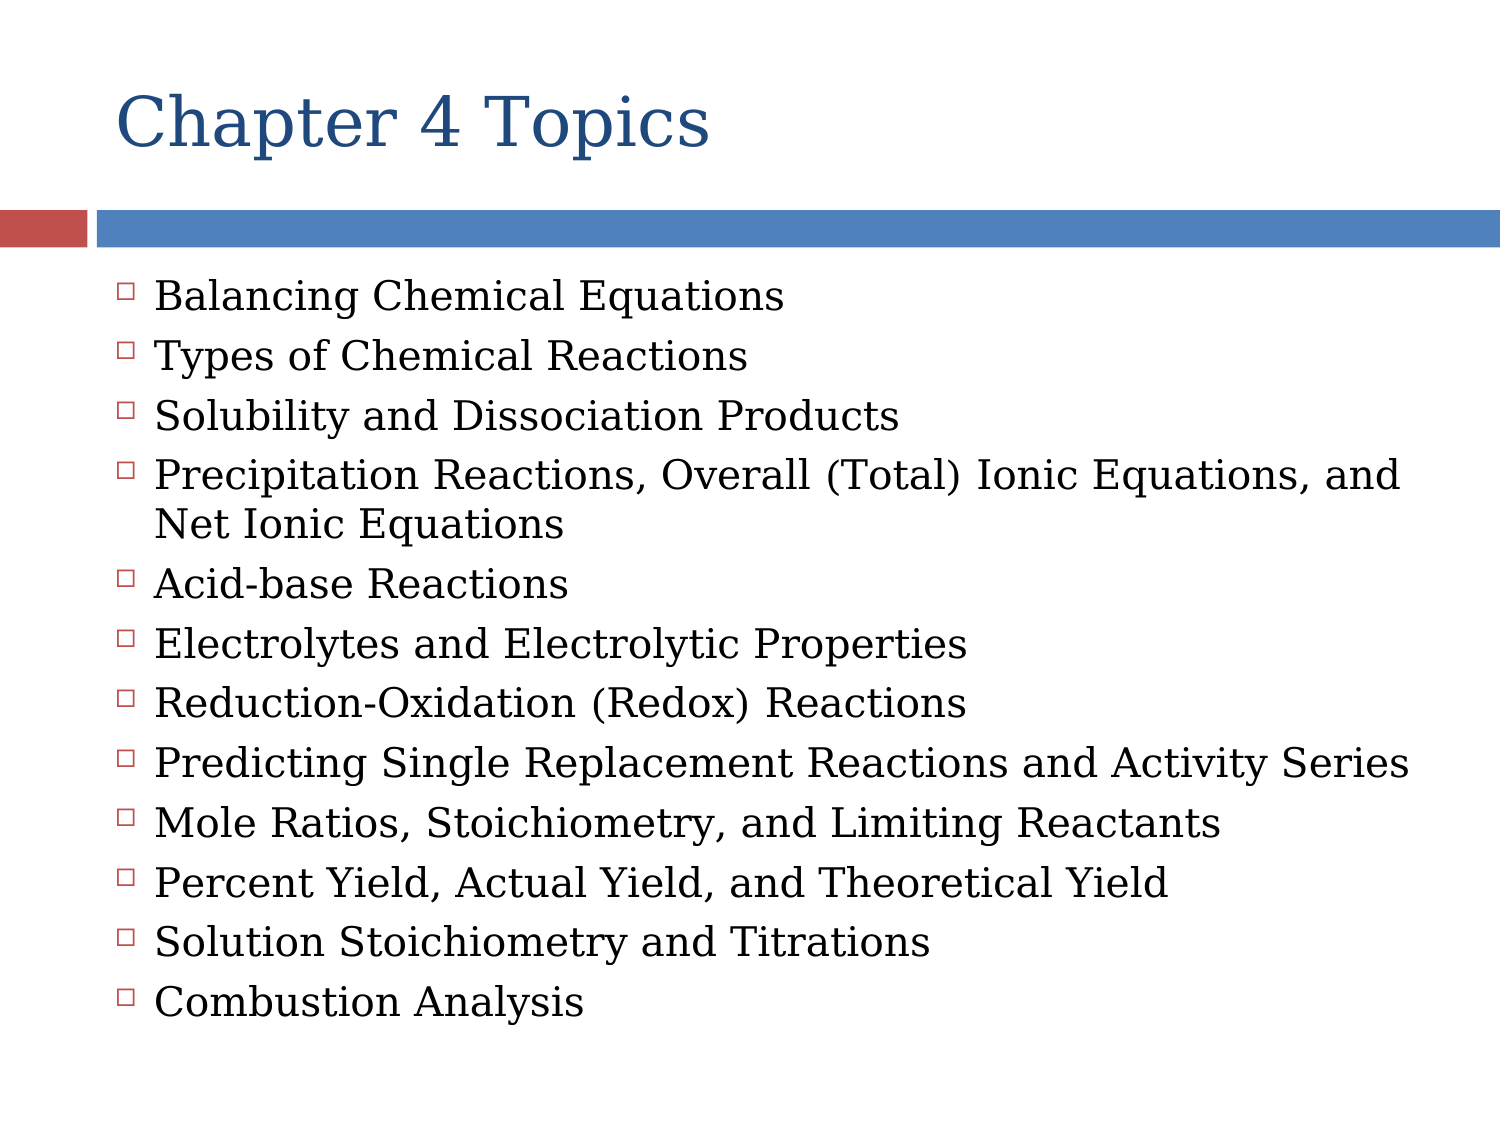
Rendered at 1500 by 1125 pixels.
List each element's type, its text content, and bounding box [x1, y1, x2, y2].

title Chapter 4 Topics [100, 37, 1438, 200]
list Balancing Chemical Equations Types of Chemical Reactions Solubility and Dissociation Products Precipitation Reactions, Overall (Total) Ionic Equations, and Net Ionic Equations Acid-base Reactions Electrolytes and Electrolytic Properties Reduction-Oxidation (Redox) Reactions Predicting Single Replacement Reactions and Activity Series Mole Ratios, Stoichiometry, and Limiting Reactants Percent Yield, Actual Yield, and Theoretical Yield Solution Stoichiometry and Titrations Combustion Analysis [100, 262, 1438, 1088]
